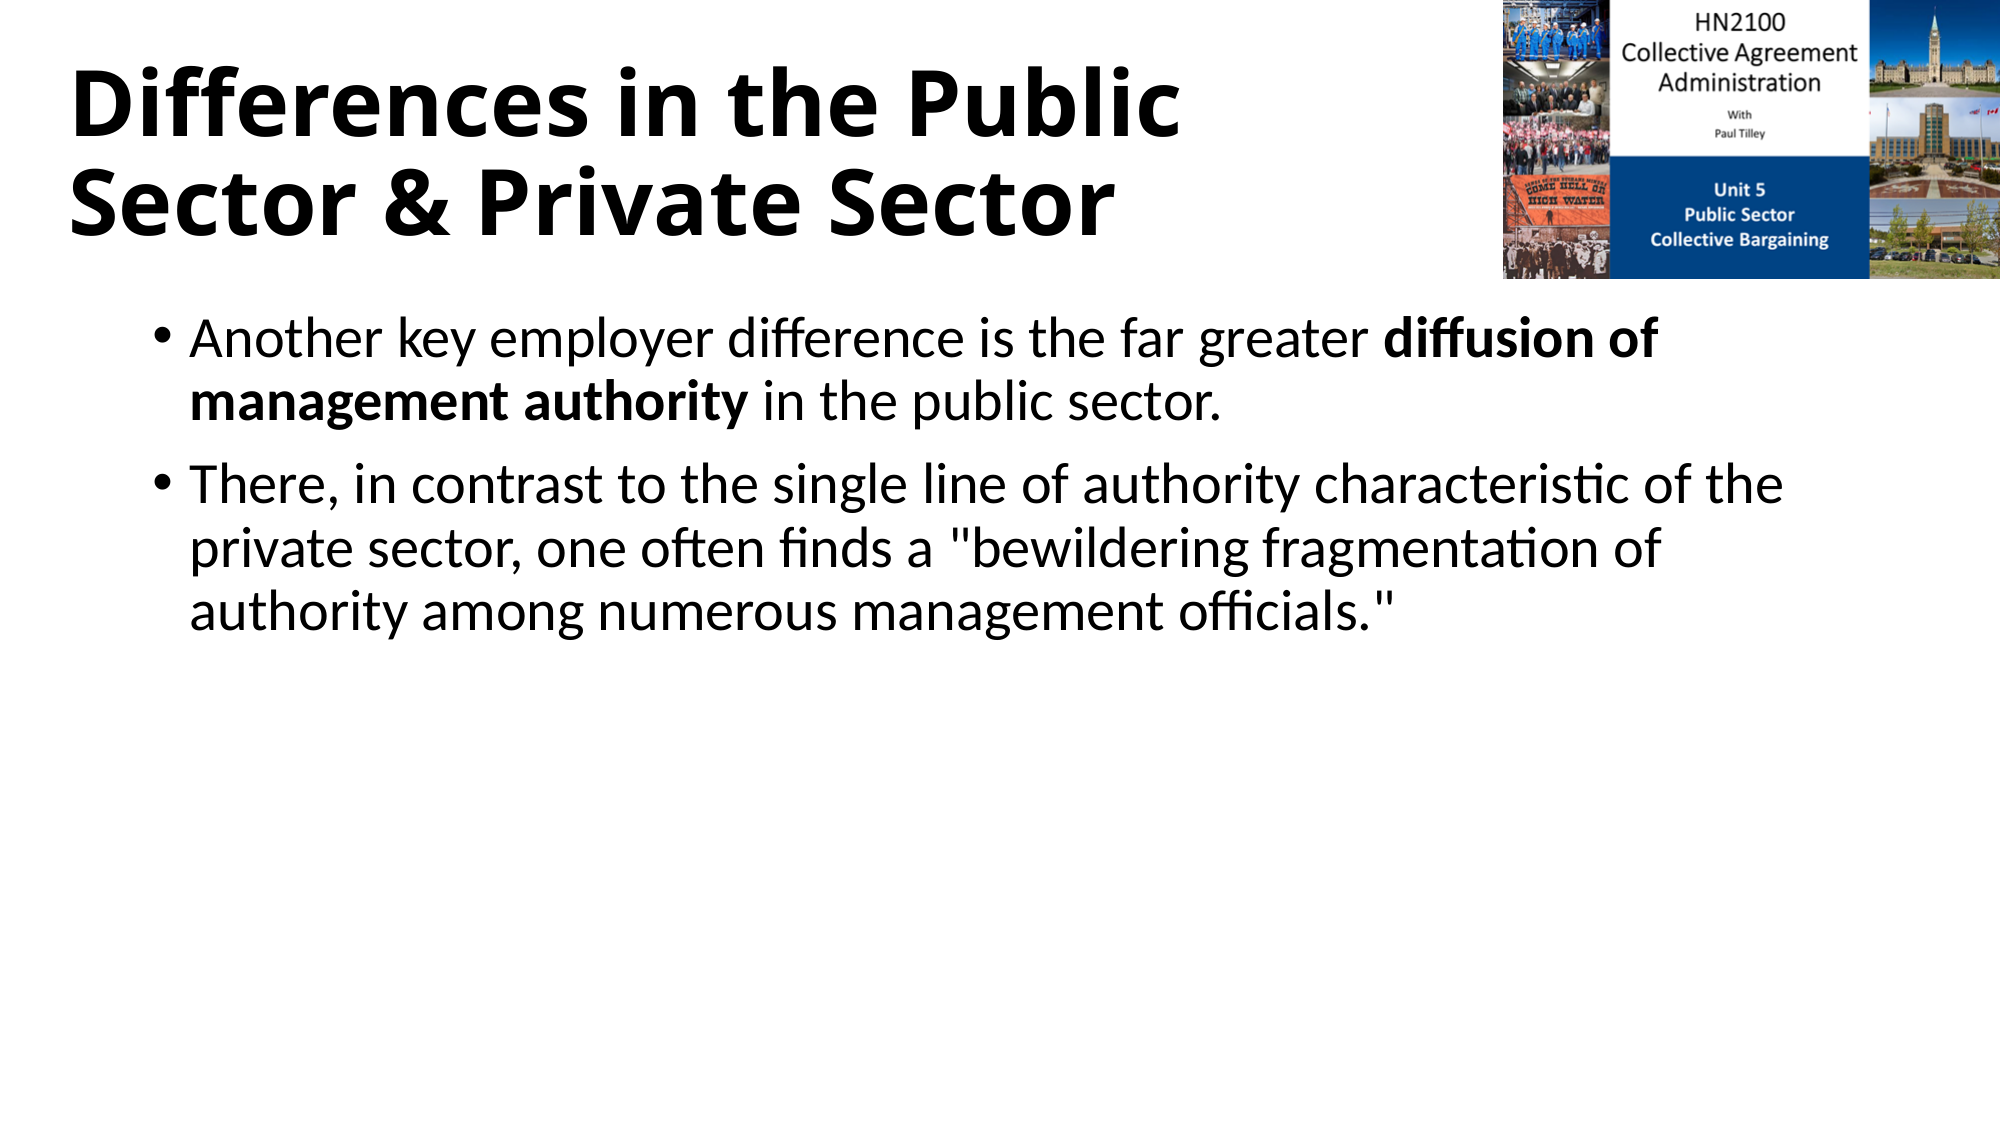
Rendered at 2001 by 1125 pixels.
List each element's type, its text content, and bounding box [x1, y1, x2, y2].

picture [1503, 0, 2000, 280]
list Another key employer difference is the far greater diffusion of management authority in the public sector. There, in contrast to the single line of authority characteristic of the private sector, one often finds a "bewildering fragmentation of authority among numerous management officials." [137, 299, 1863, 1014]
title Differences in the Public Sector & Private Sector [53, 47, 1456, 265]
